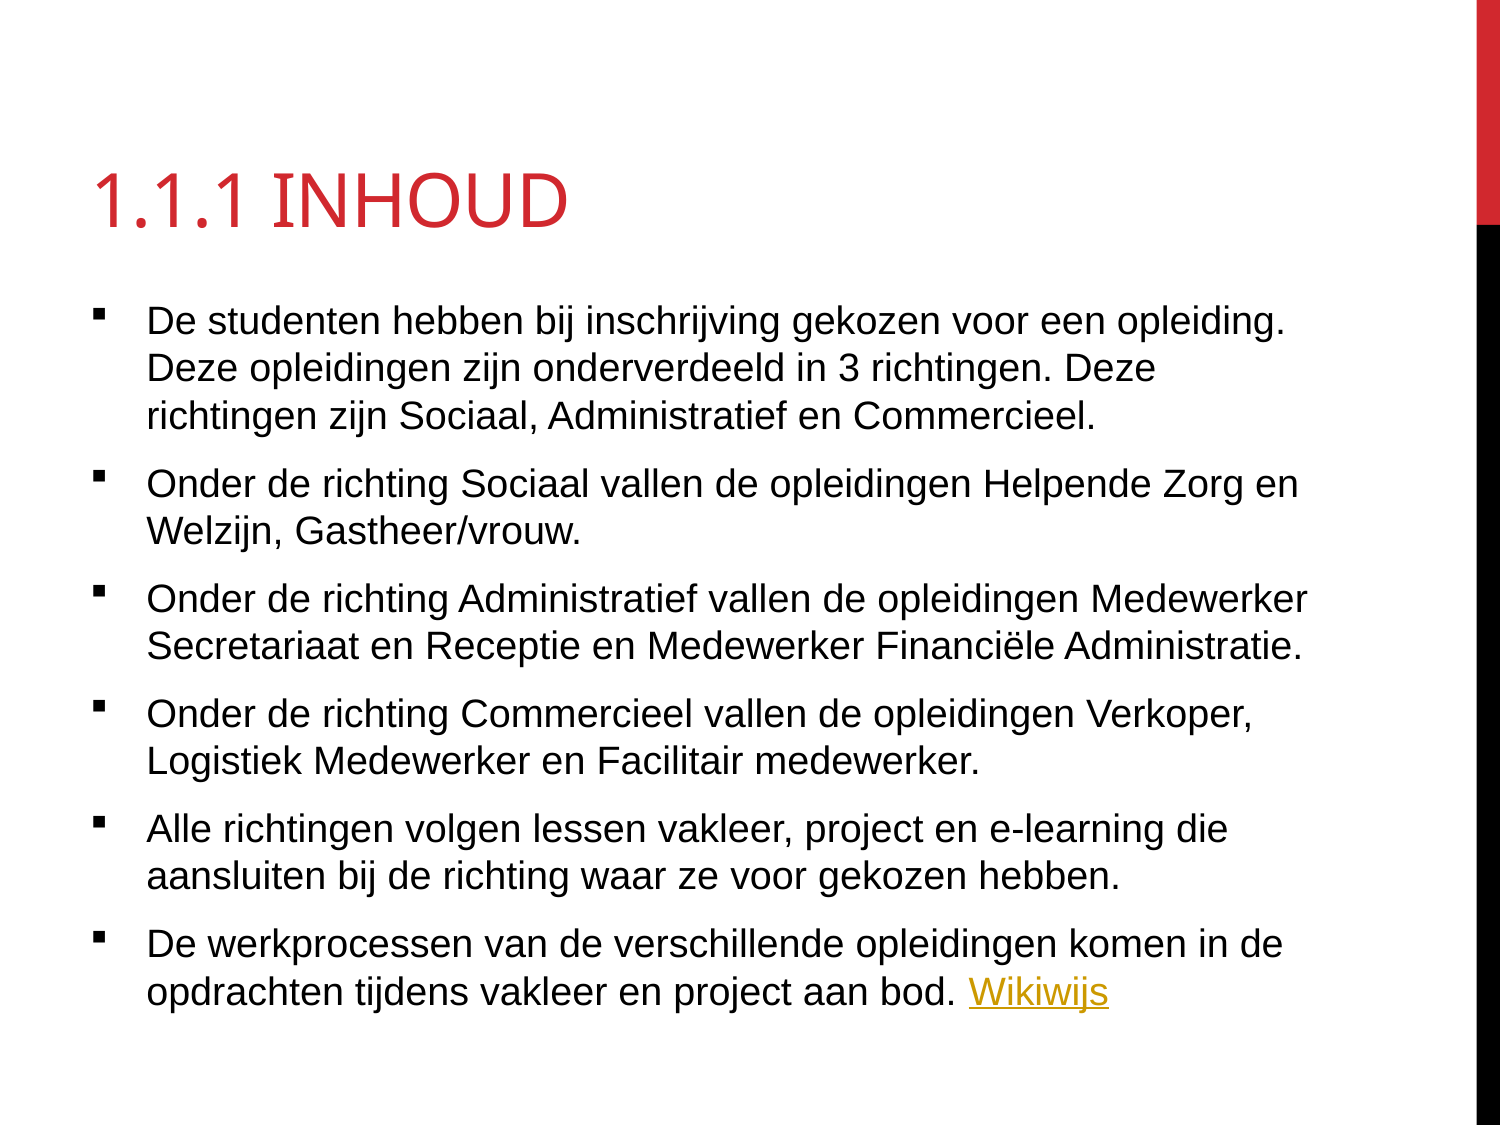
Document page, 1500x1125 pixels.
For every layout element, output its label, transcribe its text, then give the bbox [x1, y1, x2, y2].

list De studenten hebben bij inschrijving gekozen voor een opleiding. Deze opleidingen zijn onderverdeeld in 3 richtingen. Deze richtingen zijn Sociaal, Administratief en Commercieel. Onder de richting Sociaal vallen de opleidingen Helpende Zorg en Welzijn, Gastheer/vrouw. Onder de richting Administratief vallen de opleidingen Medewerker Secretariaat en Receptie en Medewerker Financiële Administratie. Onder de richting Commercieel vallen de opleidingen Verkoper, Logistiek Medewerker en Facilitair medewerker. Alle richtingen volgen lessen vakleer, project en e-learning die aansluiten bij de richting waar ze voor gekozen hebben. De werkprocessen van de verschillende opleidingen komen in de opdrachten tijdens vakleer en project aan bod. Wikiwijs [75, 287, 1325, 1071]
title 1.1.1 Inhoud [75, 25, 1211, 250]
